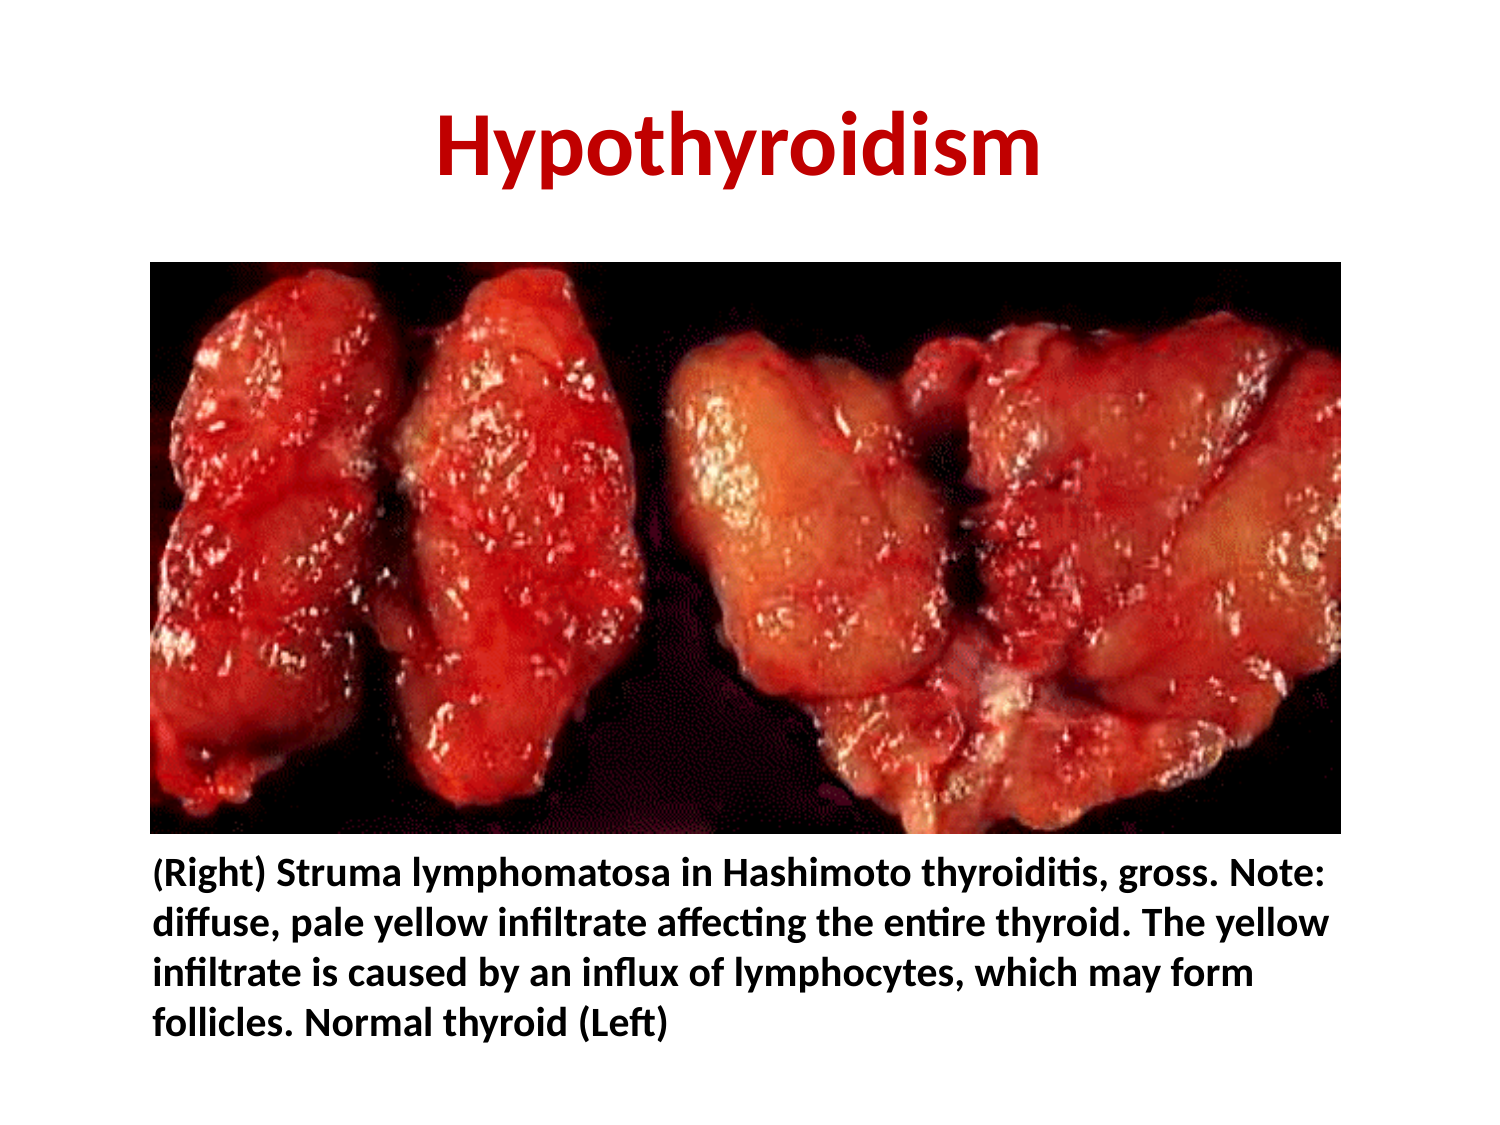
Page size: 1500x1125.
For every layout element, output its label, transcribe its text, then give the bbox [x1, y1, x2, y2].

title Hypothyroidism [75, 45, 1425, 233]
text_box (Right) Struma lymphomatosa in Hashimoto thyroiditis, gross. Note: diffuse, pale yellow infiltrate affecting the entire thyroid. The yellow infiltrate is caused by an influx of lymphocytes, which may form follicles. Normal thyroid (Left) [137, 837, 1375, 1053]
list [149, 262, 1341, 834]
